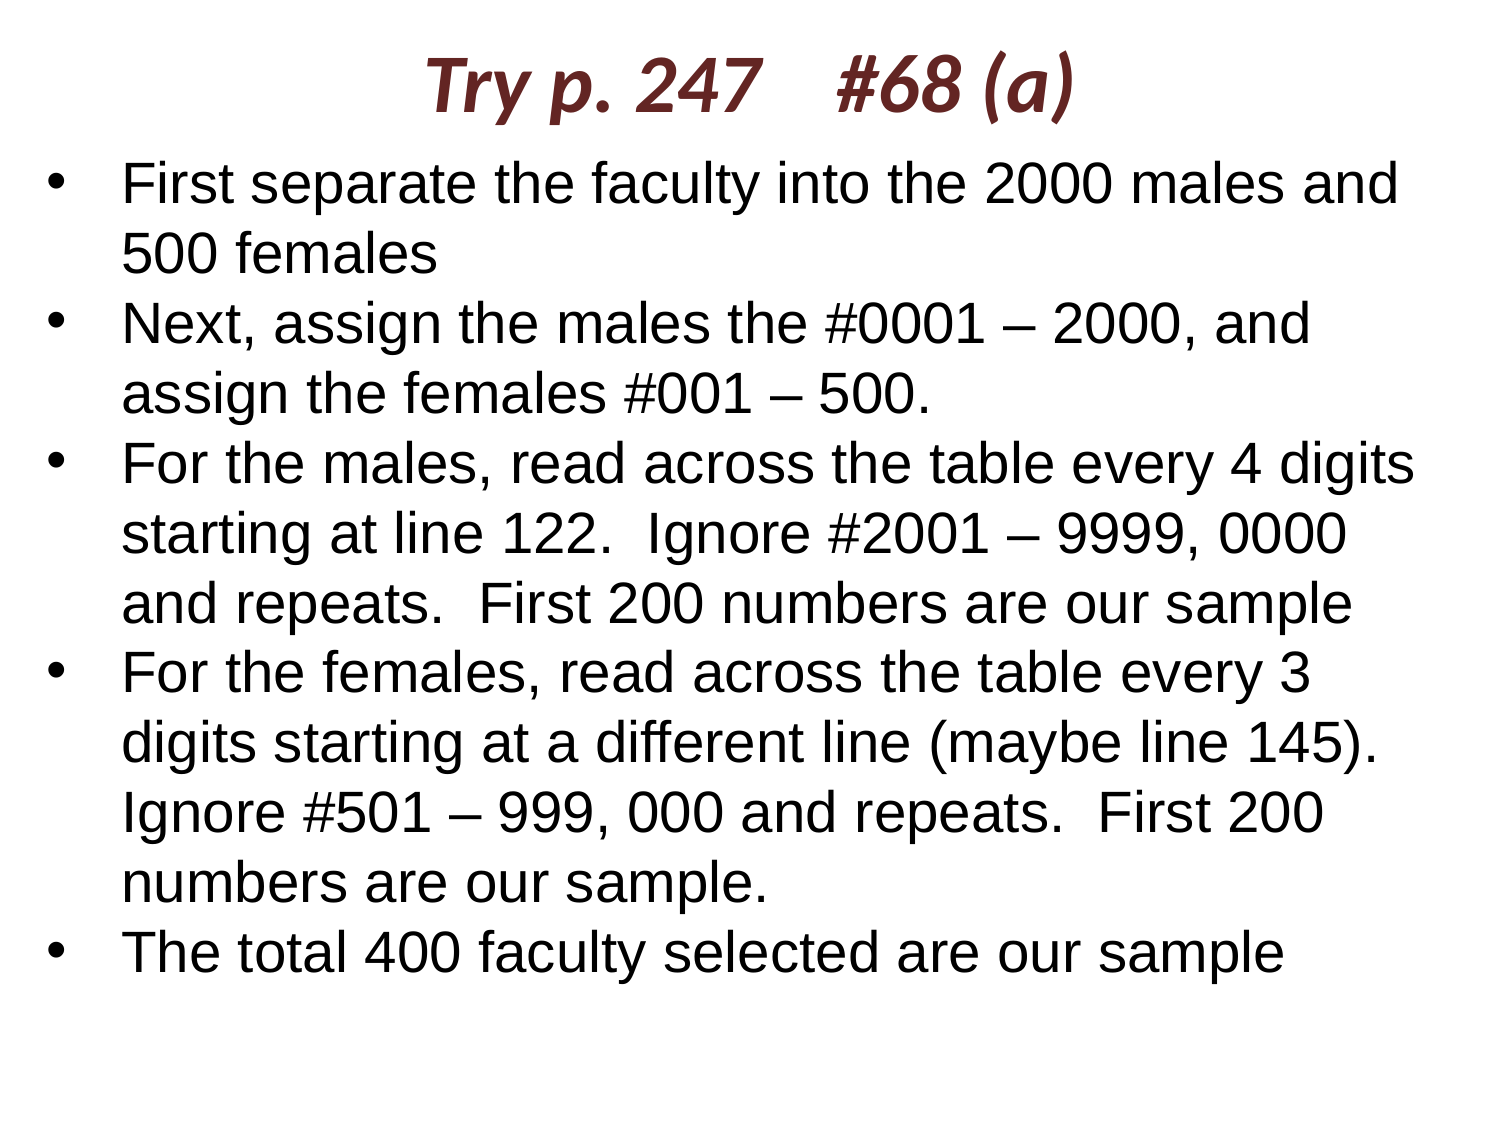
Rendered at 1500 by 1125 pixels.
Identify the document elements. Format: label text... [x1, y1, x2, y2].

text_box Try p. 247 #68 (a) [31, 21, 1470, 137]
text_box First separate the faculty into the 2000 males and 500 females Next, assign the males the #0001 – 2000, and assign the females #001 – 500. For the males, read across the table every 4 digits starting at line 122. Ignore #2001 – 9999, 0000 and repeats. First 200 numbers are our sample For the females, read across the table every 3 digits starting at a different line (maybe line 145). Ignore #501 – 999, 000 and repeats. First 200 numbers are our sample. The total 400 faculty selected are our sample [31, 137, 1470, 992]
